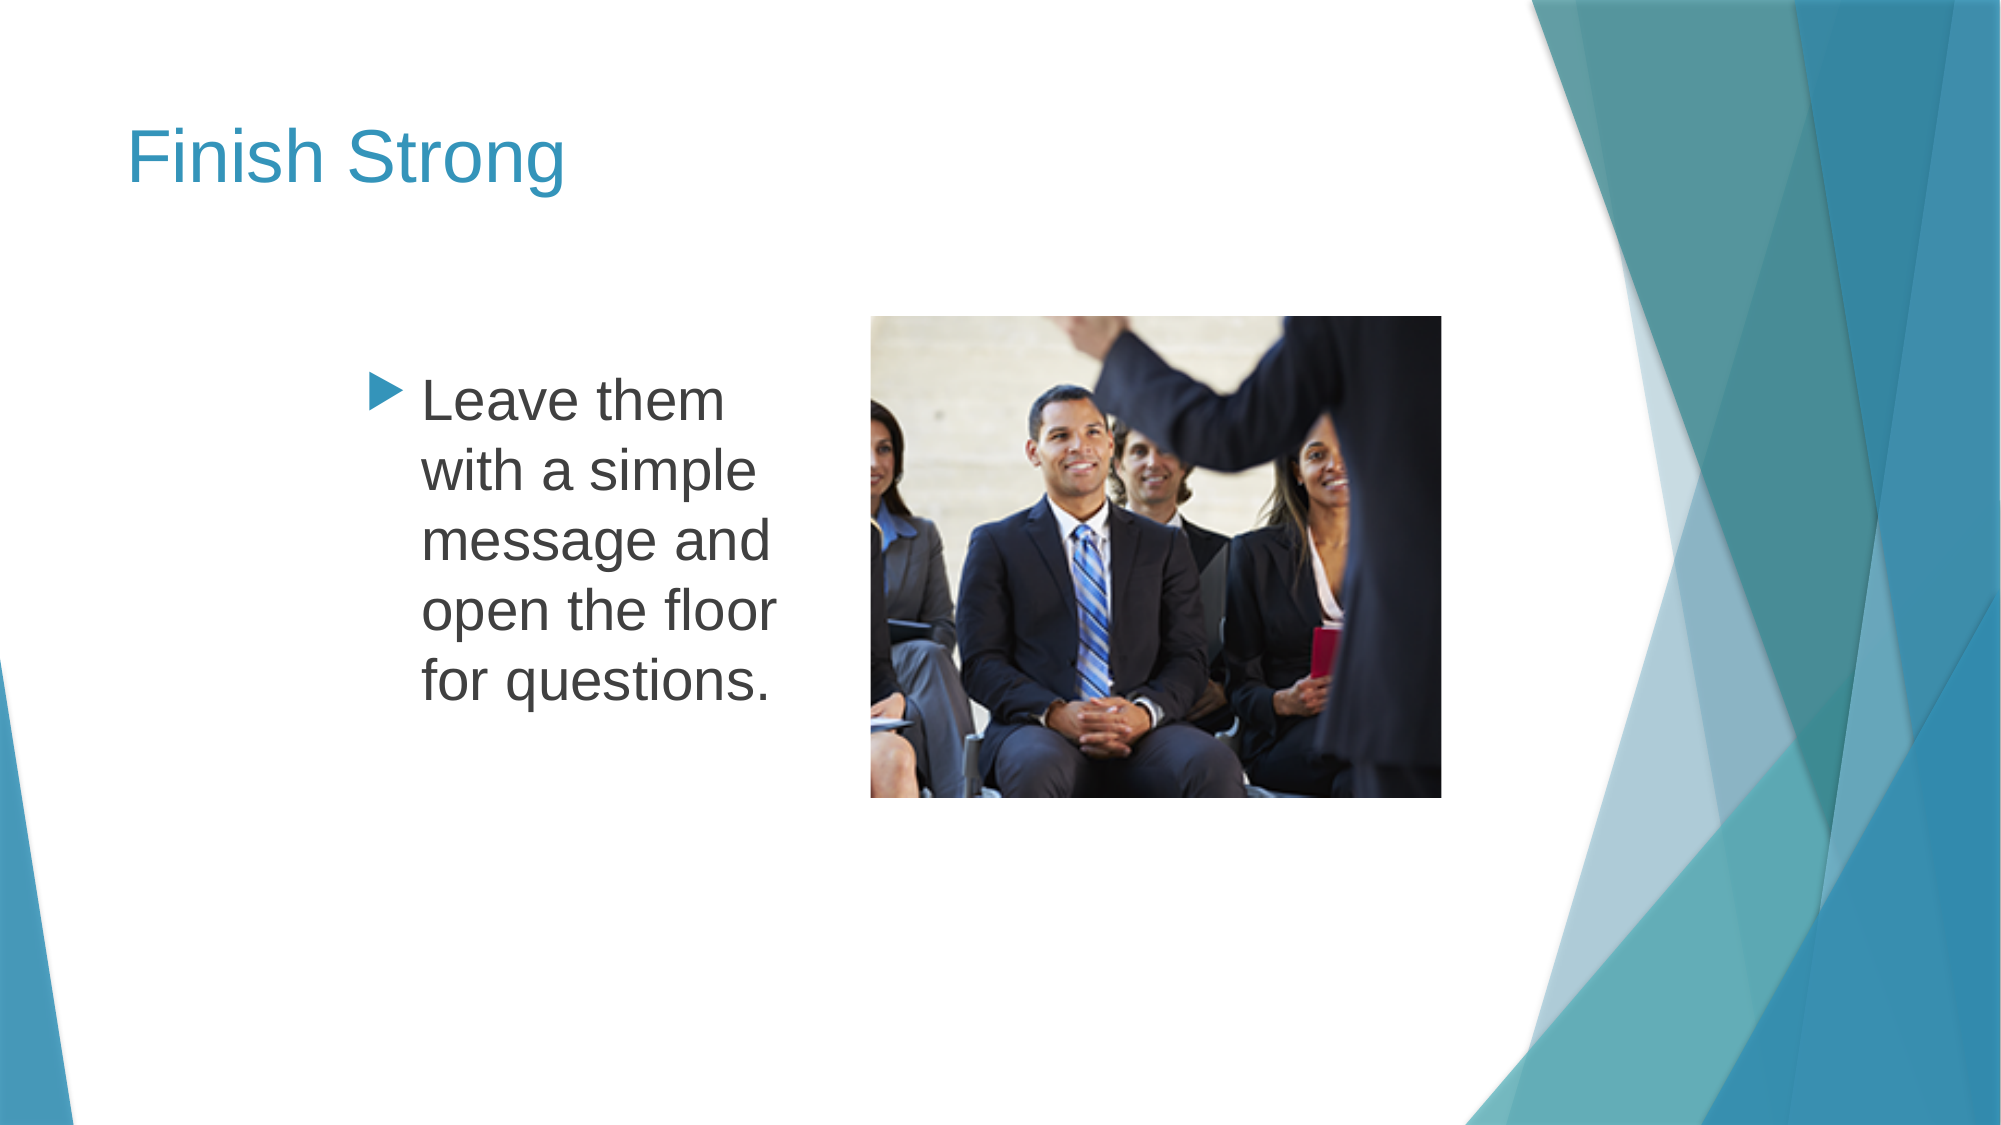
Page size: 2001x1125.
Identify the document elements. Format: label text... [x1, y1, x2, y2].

list Leave them with a simple message and open the floor for questions. [350, 354, 835, 822]
title Finish Strong [111, 99, 1522, 317]
picture [870, 316, 1442, 798]
